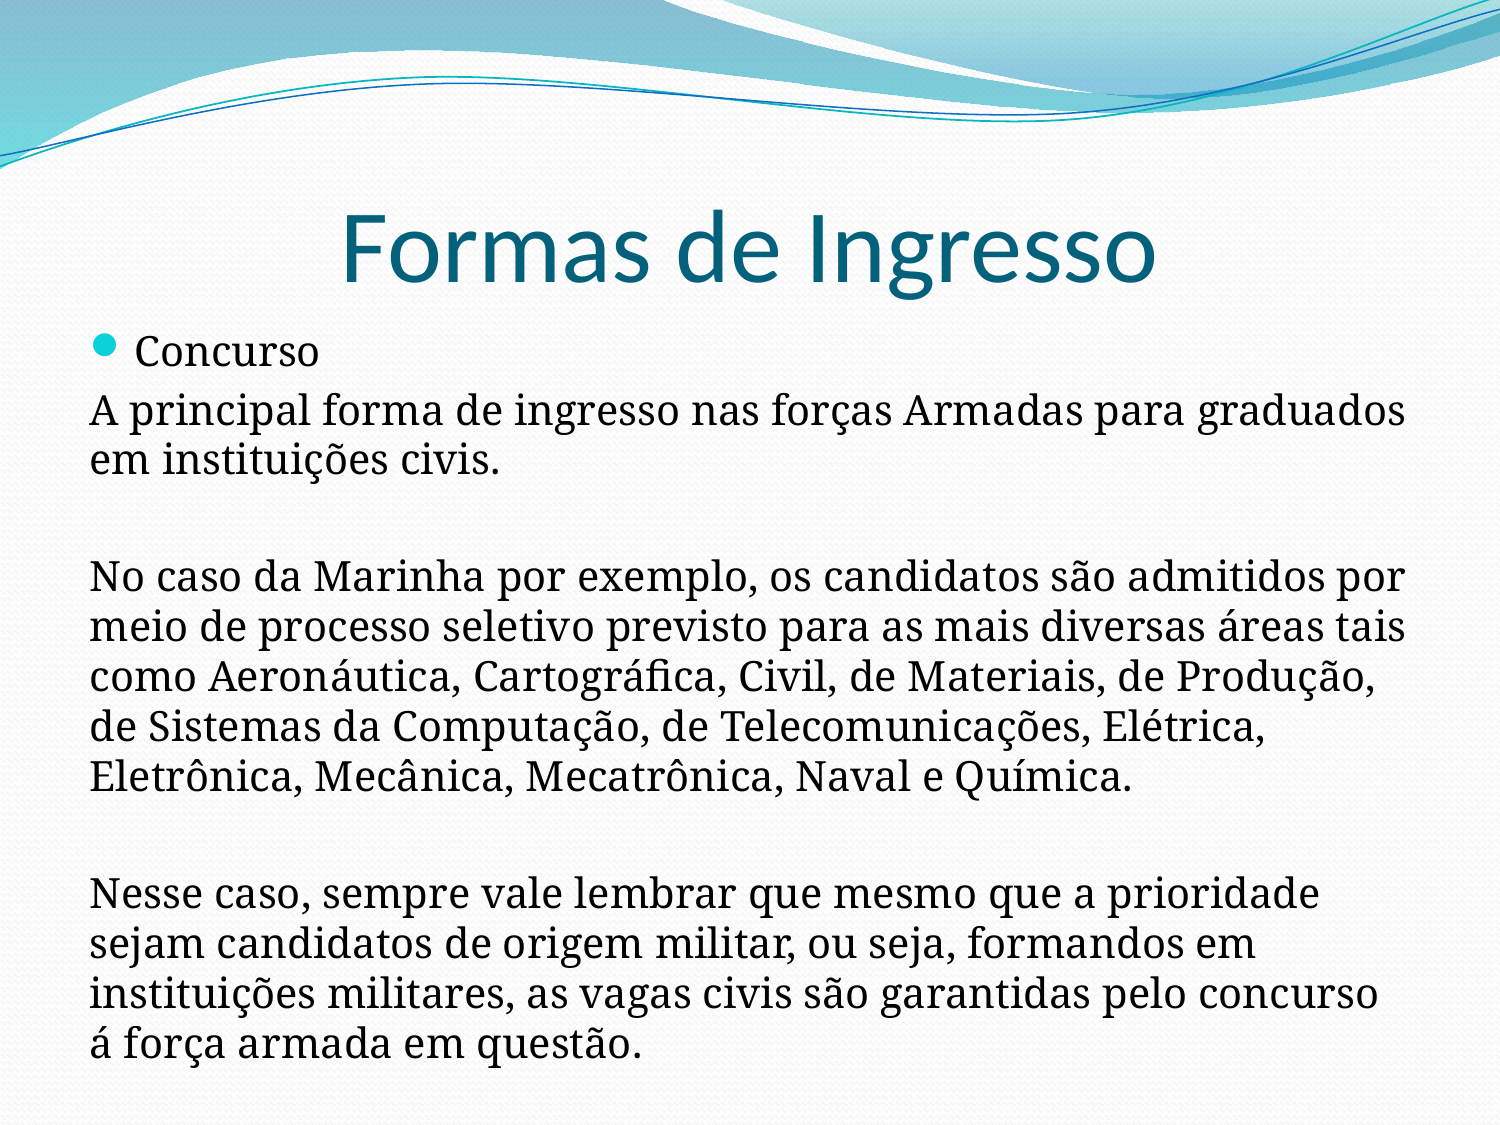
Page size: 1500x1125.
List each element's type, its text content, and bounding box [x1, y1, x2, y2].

title Formas de Ingresso [75, 115, 1425, 303]
list Concurso A principal forma de ingresso nas forças Armadas para graduados em instituições civis. No caso da Marinha por exemplo, os candidatos são admitidos por meio de processo seletivo previsto para as mais diversas áreas tais como Aeronáutica, Cartográfica, Civil, de Materiais, de Produção, de Sistemas da Computação, de Telecomunicações, Elétrica, Eletrônica, Mecânica, Mecatrônica, Naval e Química. Nesse caso, sempre vale lembrar que mesmo que a prioridade sejam candidatos de origem militar, ou seja, formandos em instituições militares, as vagas civis são garantidas pelo concurso á força armada em questão. [75, 317, 1425, 1038]
